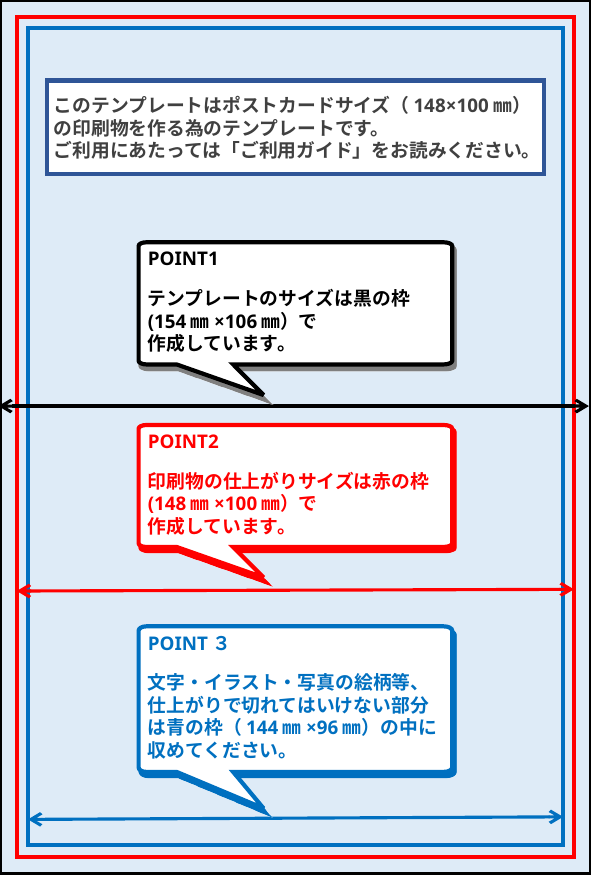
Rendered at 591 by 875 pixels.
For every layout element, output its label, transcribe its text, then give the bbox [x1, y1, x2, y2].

text_box このテンプレートはポストカードサイズ（148×100㎜）の印刷物を作る為のテンプレートです。 ご利用にあたっては「ご利用ガイド」をお読みください。 [46, 80, 544, 175]
text_box POINT３ 文字・イラスト・写真の絵柄等、 仕上がりで切れてはいけない部分は青の枠（144㎜×96㎜）の中に収めてください。 [138, 626, 453, 809]
text_box [27, 408, 563, 589]
text_box POINT2 印刷物の仕上がりサイズは赤の枠(148㎜×100㎜）で 作成しています。 [138, 425, 453, 578]
text_box [16, 408, 575, 858]
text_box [27, 816, 564, 820]
text_box [27, 820, 563, 846]
text_box [27, 591, 563, 816]
text_box [16, 17, 575, 404]
text_box [0, 0, 591, 874]
text_box POINT1 テンプレートのサイズは黒の枠 (154㎜×106㎜）で 作成しています。 [138, 242, 453, 396]
text_box [27, 28, 563, 404]
